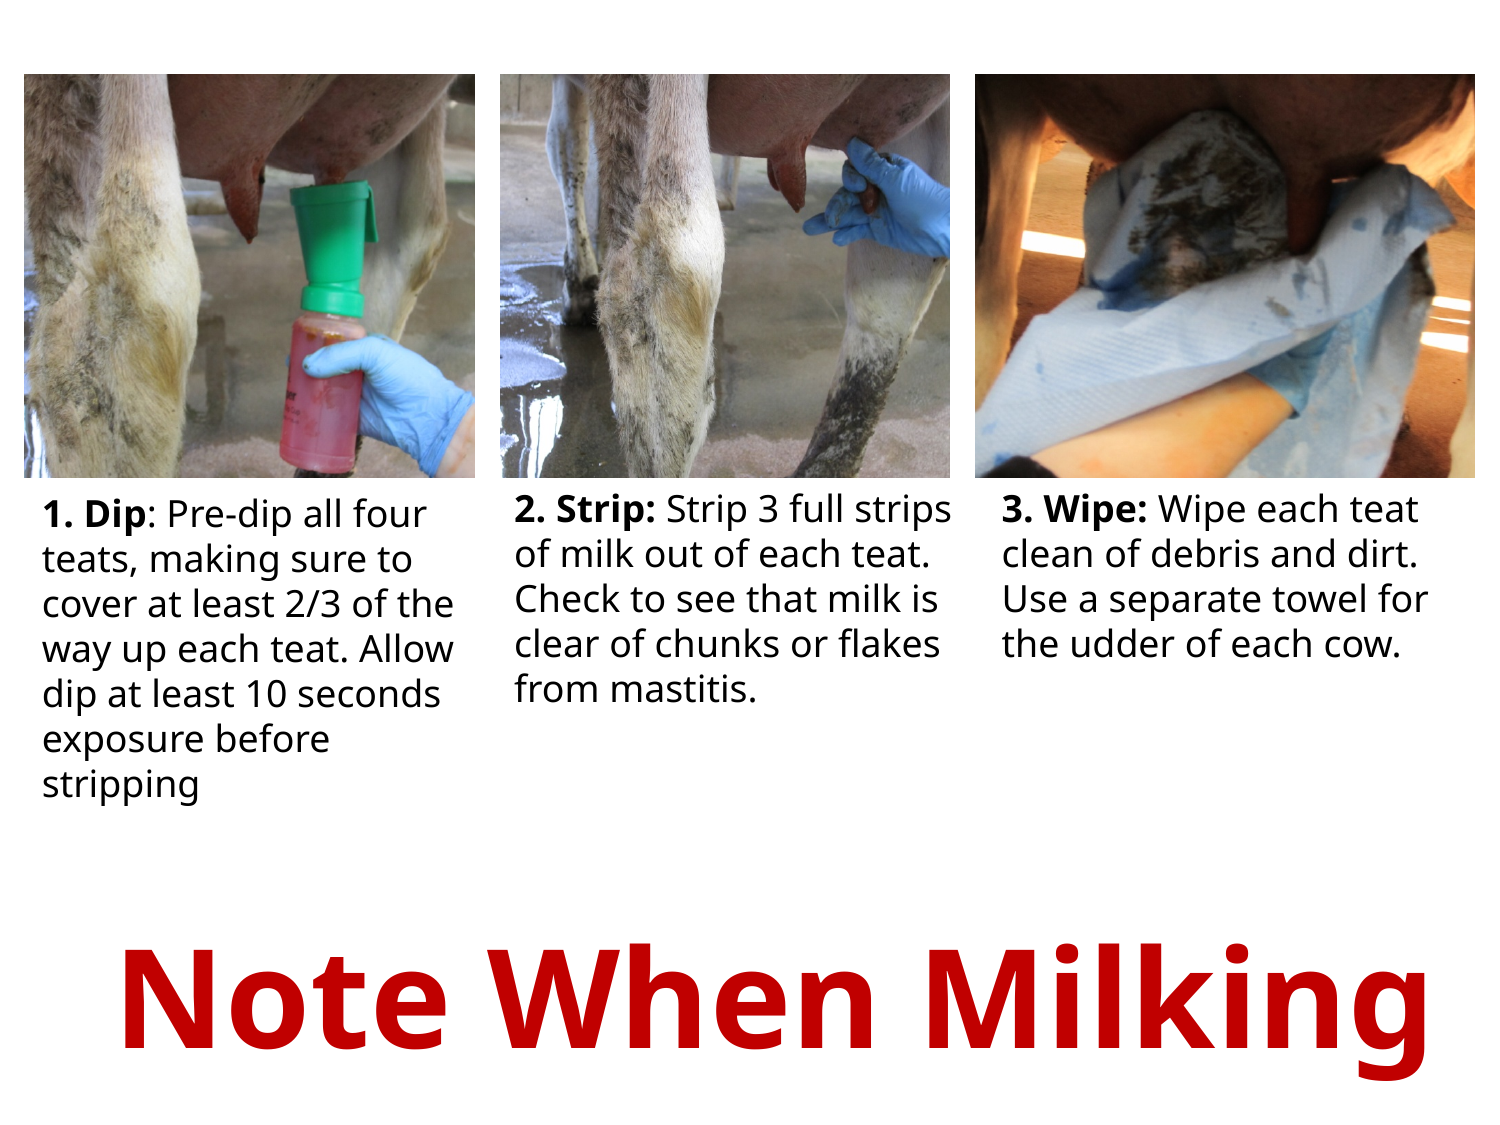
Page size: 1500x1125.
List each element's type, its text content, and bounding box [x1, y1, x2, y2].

text_box 3. Wipe: Wipe each teat clean of debris and dirt. Use a separate towel for the udder of each cow. [986, 478, 1490, 673]
text_box Note When Milking [98, 904, 1451, 1084]
picture [499, 74, 951, 479]
text_box 1. Dip: Pre-dip all four teats, making sure to cover at least 2/3 of the way up each teat. Allow dip at least 10 seconds exposure before stripping [27, 486, 475, 812]
text_box 2. Strip: Strip 3 full strips of milk out of each teat. Check to see that milk is clear of chunks or flakes from mastitis. [499, 478, 987, 718]
picture [24, 74, 476, 479]
picture [974, 74, 1476, 479]
